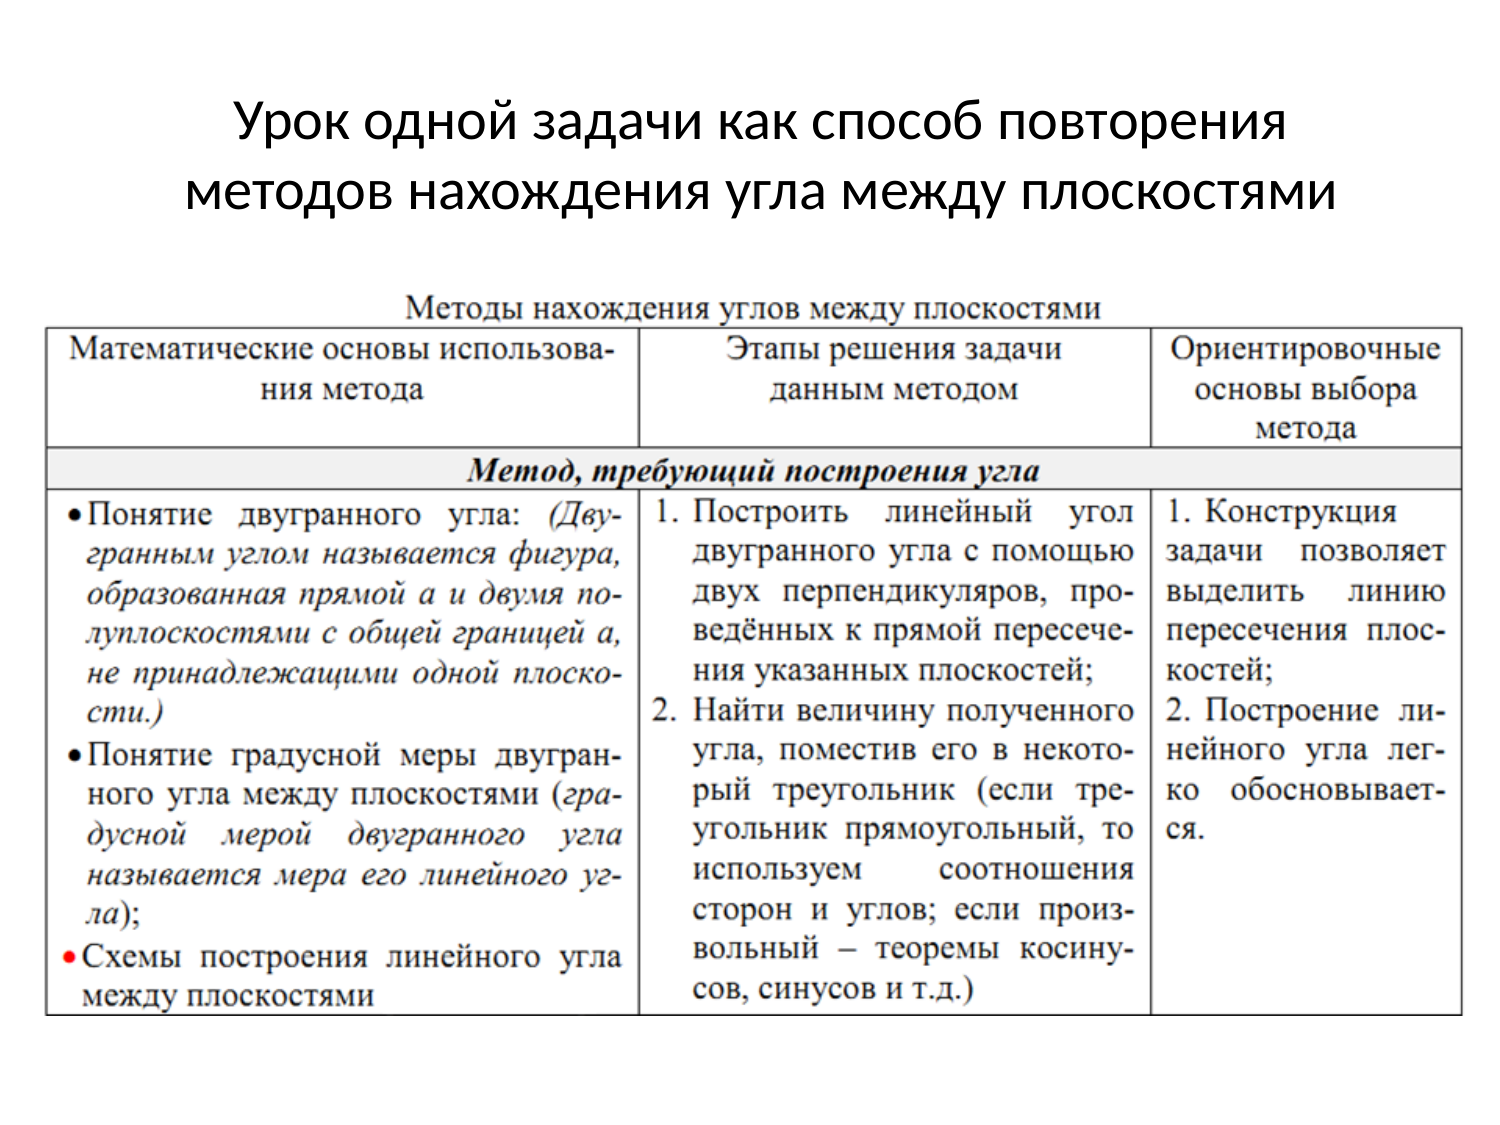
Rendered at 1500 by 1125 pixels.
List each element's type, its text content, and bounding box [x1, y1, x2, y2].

picture [19, 290, 1480, 1017]
title Урок одной задачи как способ повторения методов нахождения угла между плоскостями [123, 30, 1399, 273]
